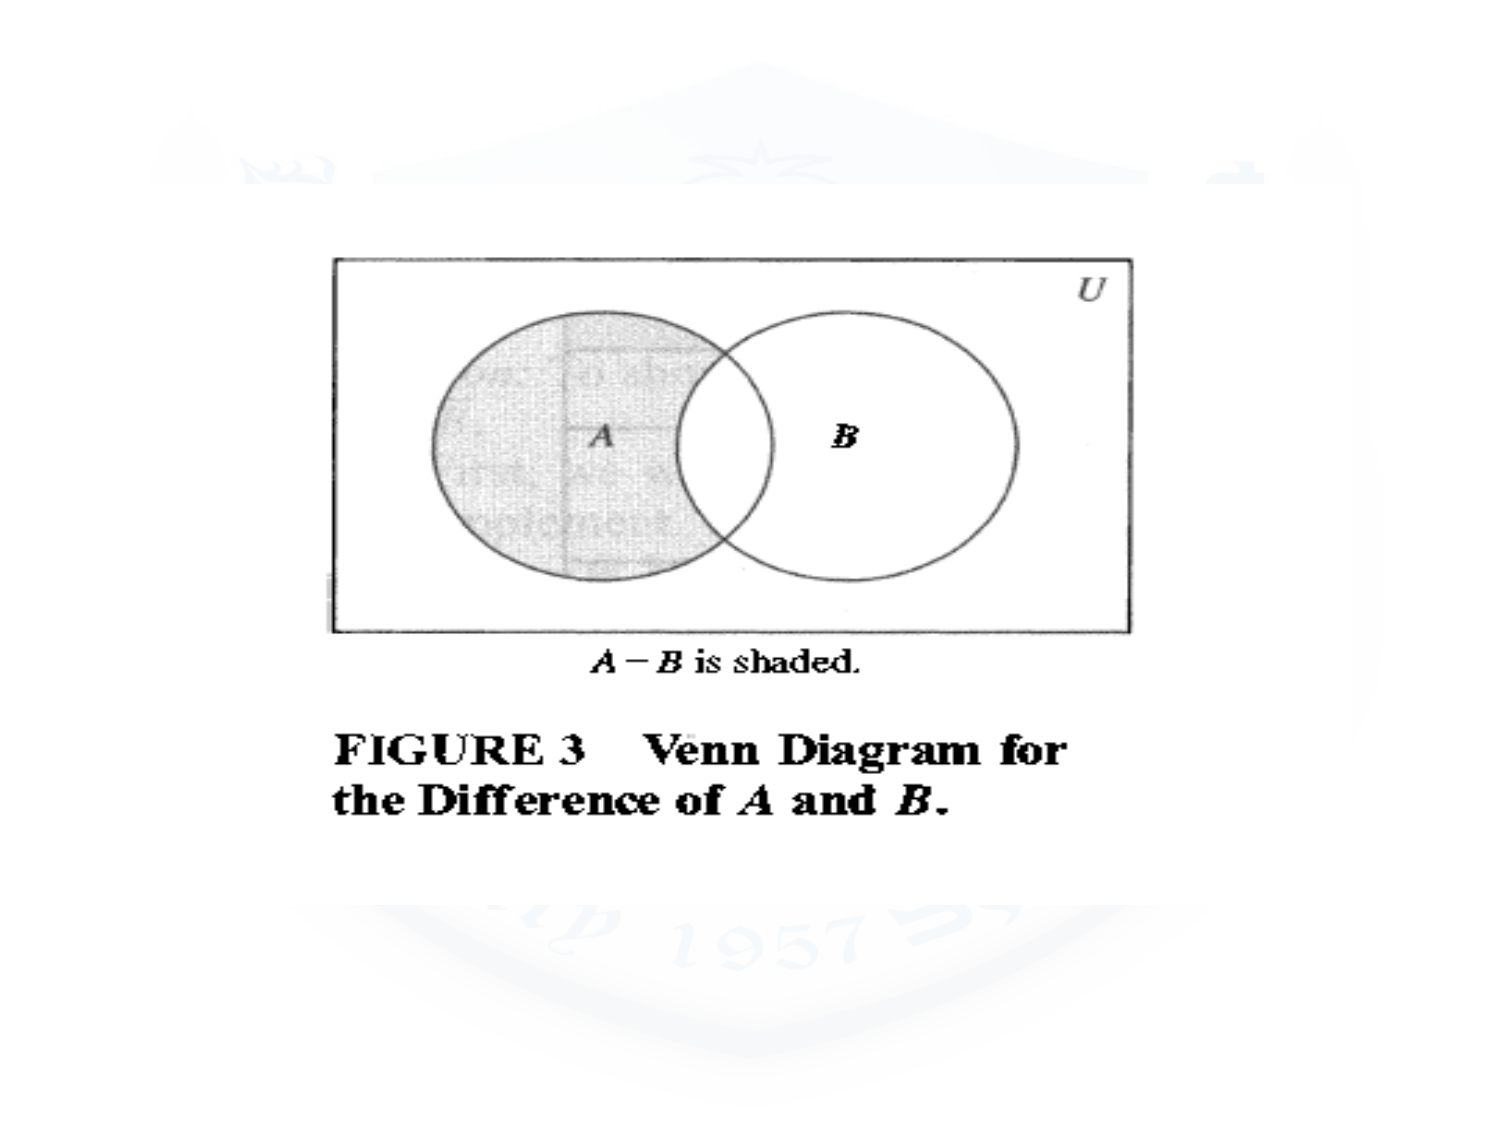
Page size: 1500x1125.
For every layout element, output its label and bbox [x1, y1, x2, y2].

picture [52, 184, 1353, 906]
